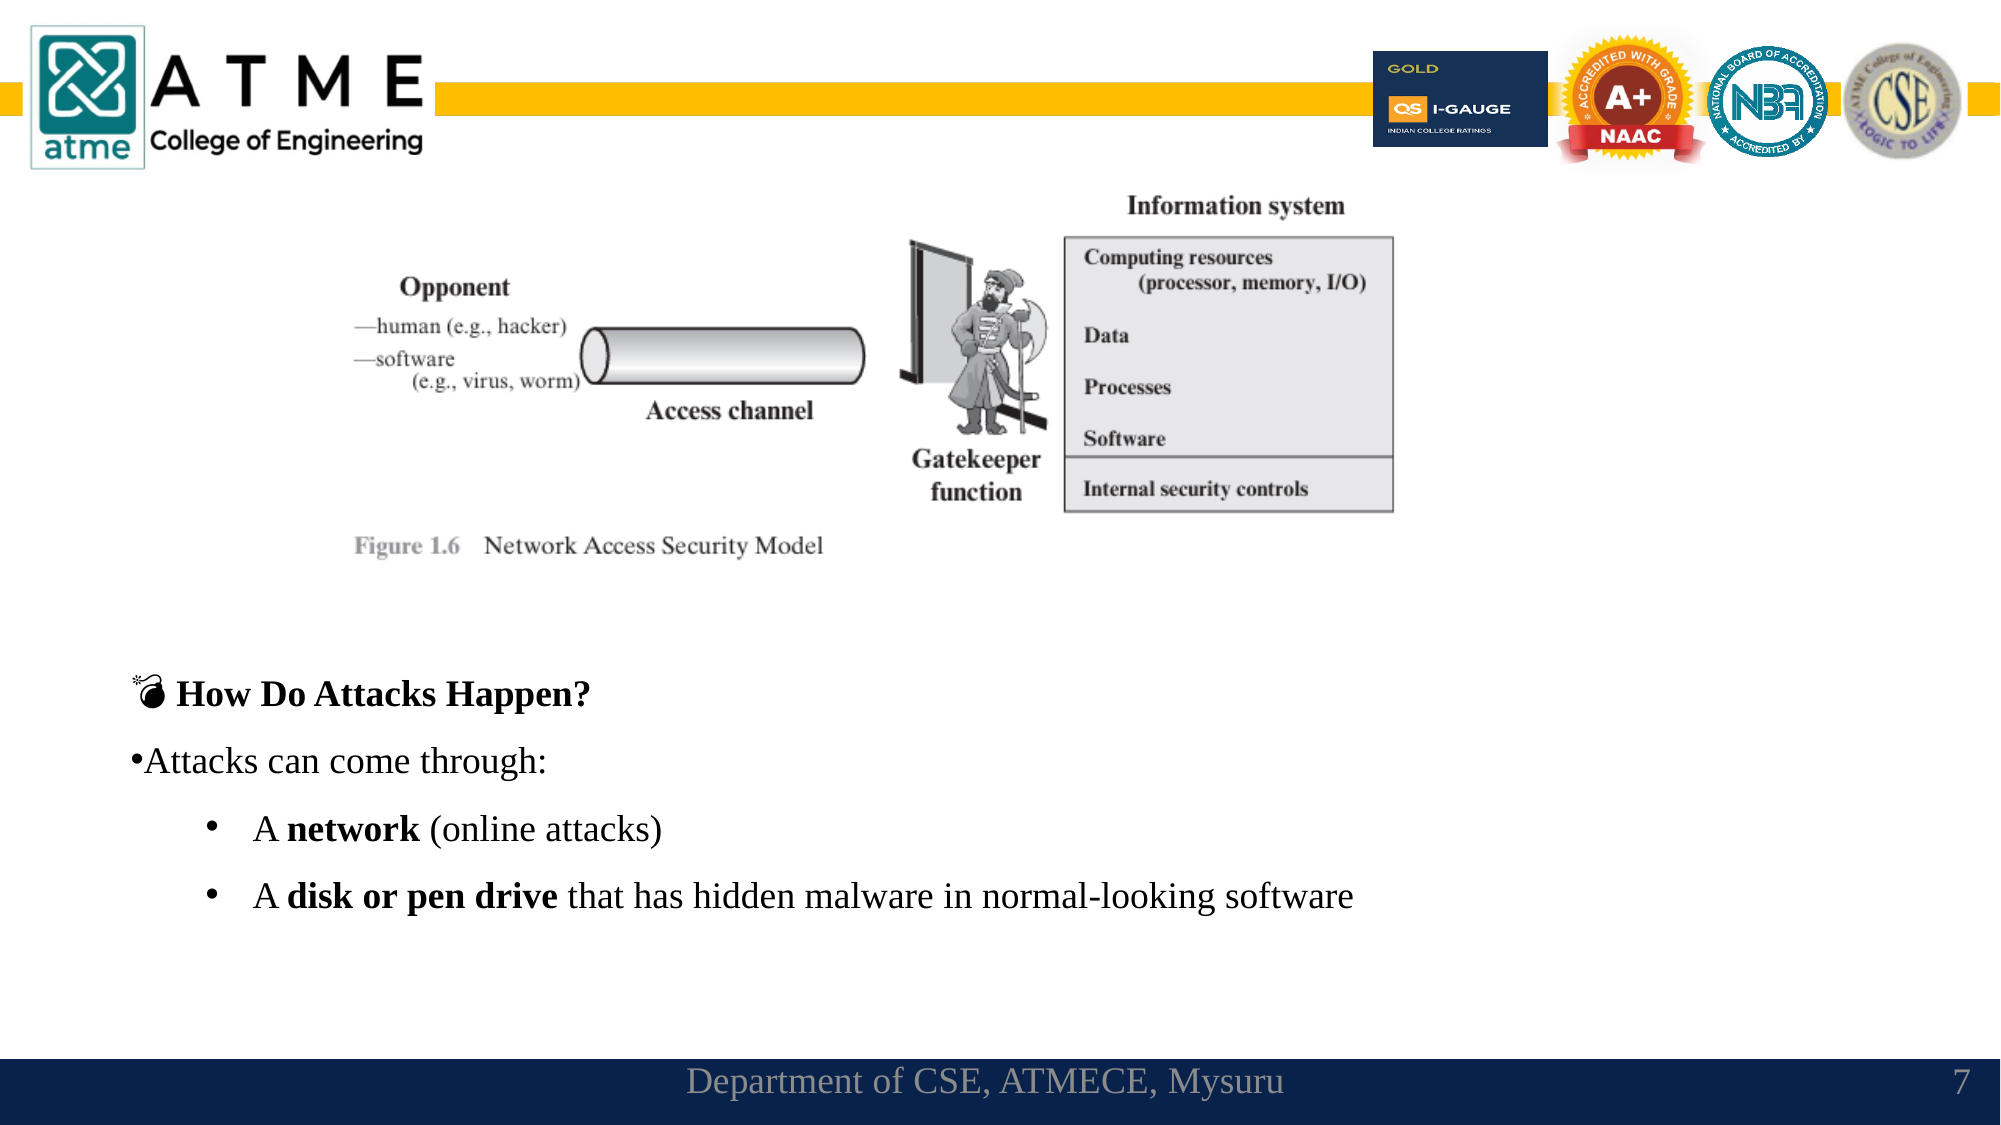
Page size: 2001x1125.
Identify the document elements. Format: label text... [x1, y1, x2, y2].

picture [22, 15, 1427, 602]
picture [1373, 20, 1828, 180]
footer Department of CSE, ATMECE, Mysuru [501, 1056, 1470, 1102]
slide_number 7 [1511, 1057, 1972, 1103]
picture [0, 1059, 2001, 1125]
text_box 💣 How Do Attacks Happen? Attacks can come through: A network (online attacks) A disk or pen drive that has hidden malware in normal-looking software [115, 638, 1564, 924]
picture [1840, 26, 1968, 176]
